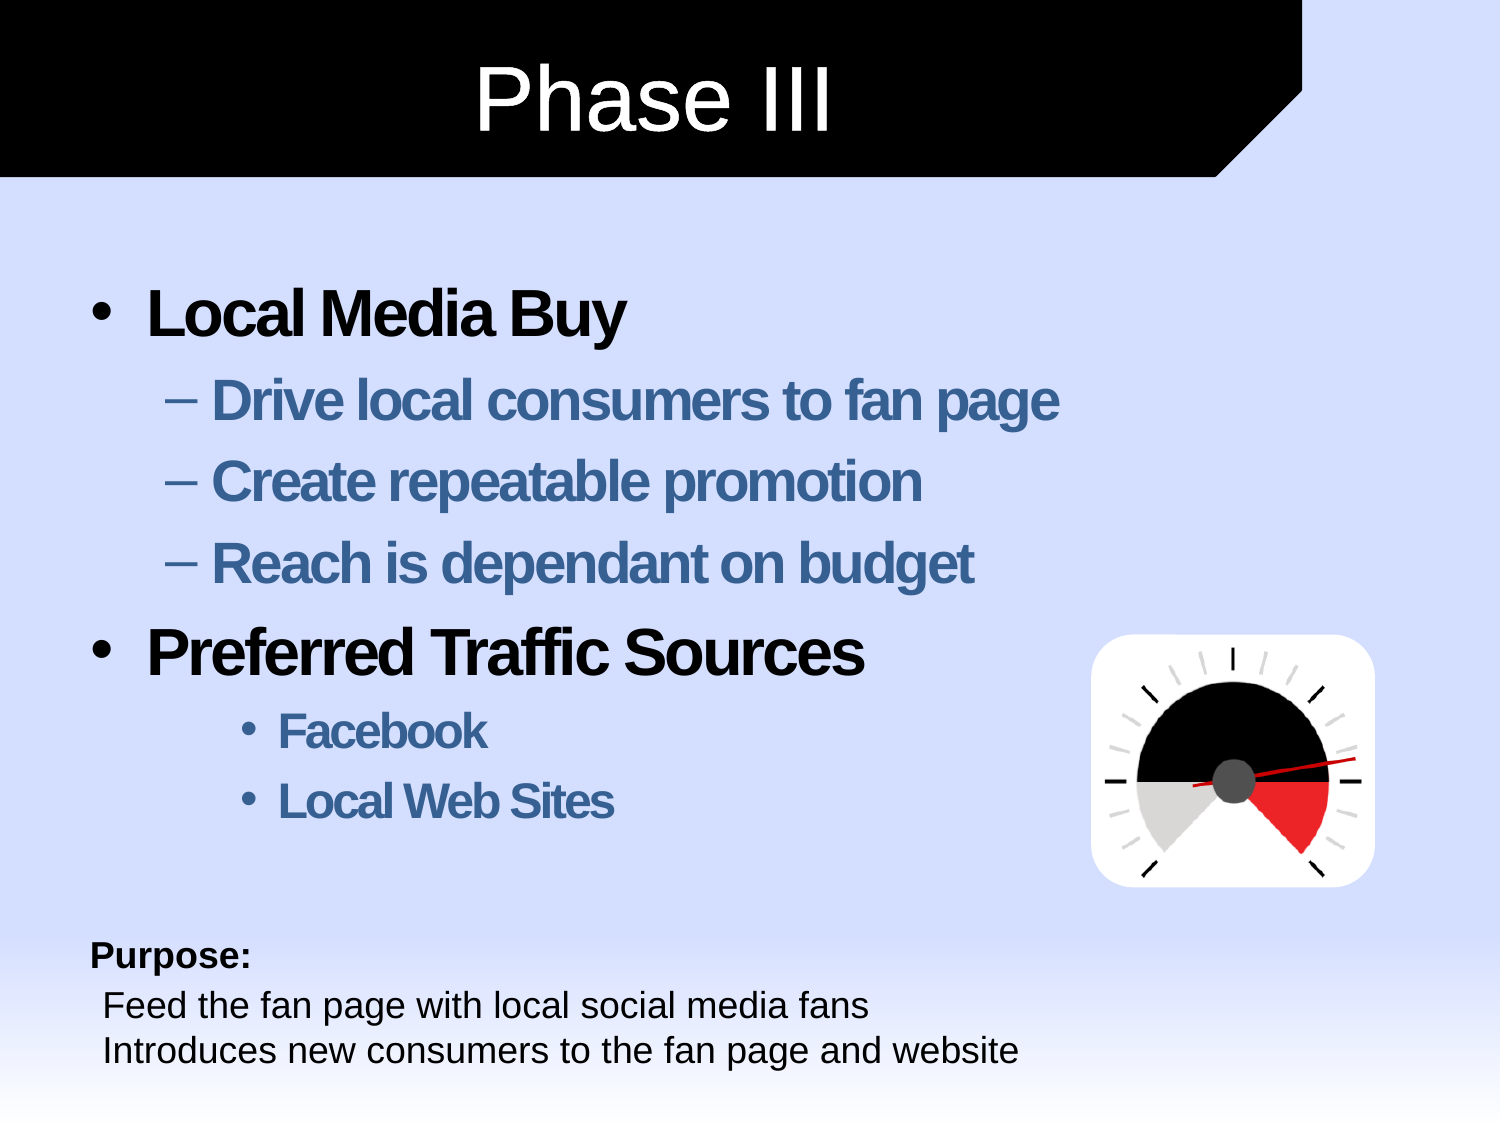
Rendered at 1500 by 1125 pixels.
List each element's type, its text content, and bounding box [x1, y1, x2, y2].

list Local Media Buy Drive local consumers to fan page Create repeatable promotion Reach is dependant on budget Preferred Traffic Sources Facebook Local Web Sites [75, 262, 1425, 1005]
title Phase III [8, 0, 1300, 188]
text_box Purpose: [74, 923, 388, 984]
text_box Feed the fan page with local social media fans Introduces new consumers to the fan page and website [87, 973, 1163, 1124]
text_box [1087, 624, 1376, 905]
